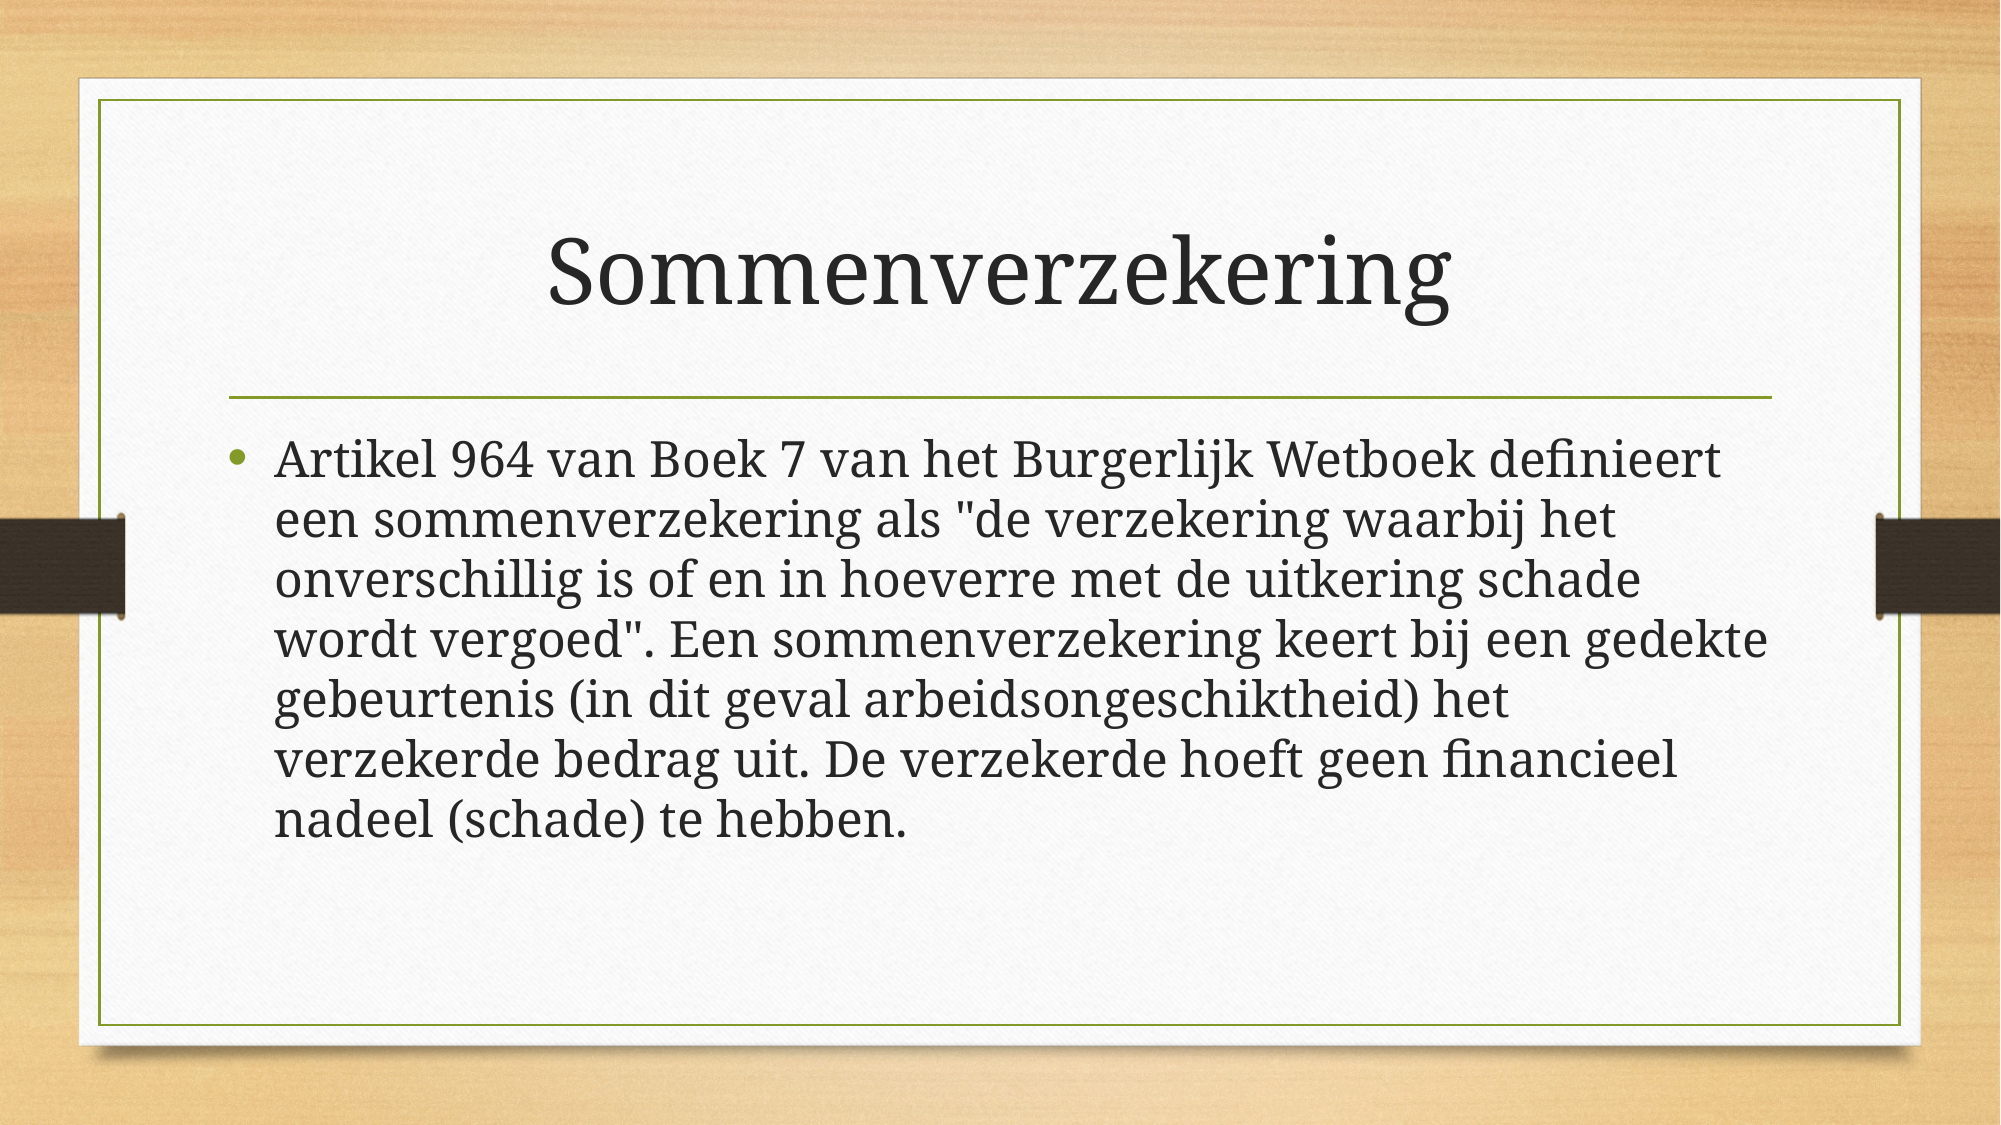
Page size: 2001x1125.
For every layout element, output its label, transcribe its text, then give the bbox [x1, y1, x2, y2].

list Artikel 964 van Boek 7 van het Burgerlijk Wetboek definieert een sommenverzekering als "de verzekering waarbij het onverschillig is of en in hoeverre met de uitkering schade wordt vergoed". Een sommenverzekering keert bij een gedekte gebeurtenis (in dit geval arbeidsongeschiktheid) het verzekerde bedrag uit. De verzekerde hoeft geen financieel nadeel (schade) te hebben. [212, 419, 1788, 964]
picture [0, 0, 2001, 1125]
title Sommenverzekering [212, 161, 1788, 375]
